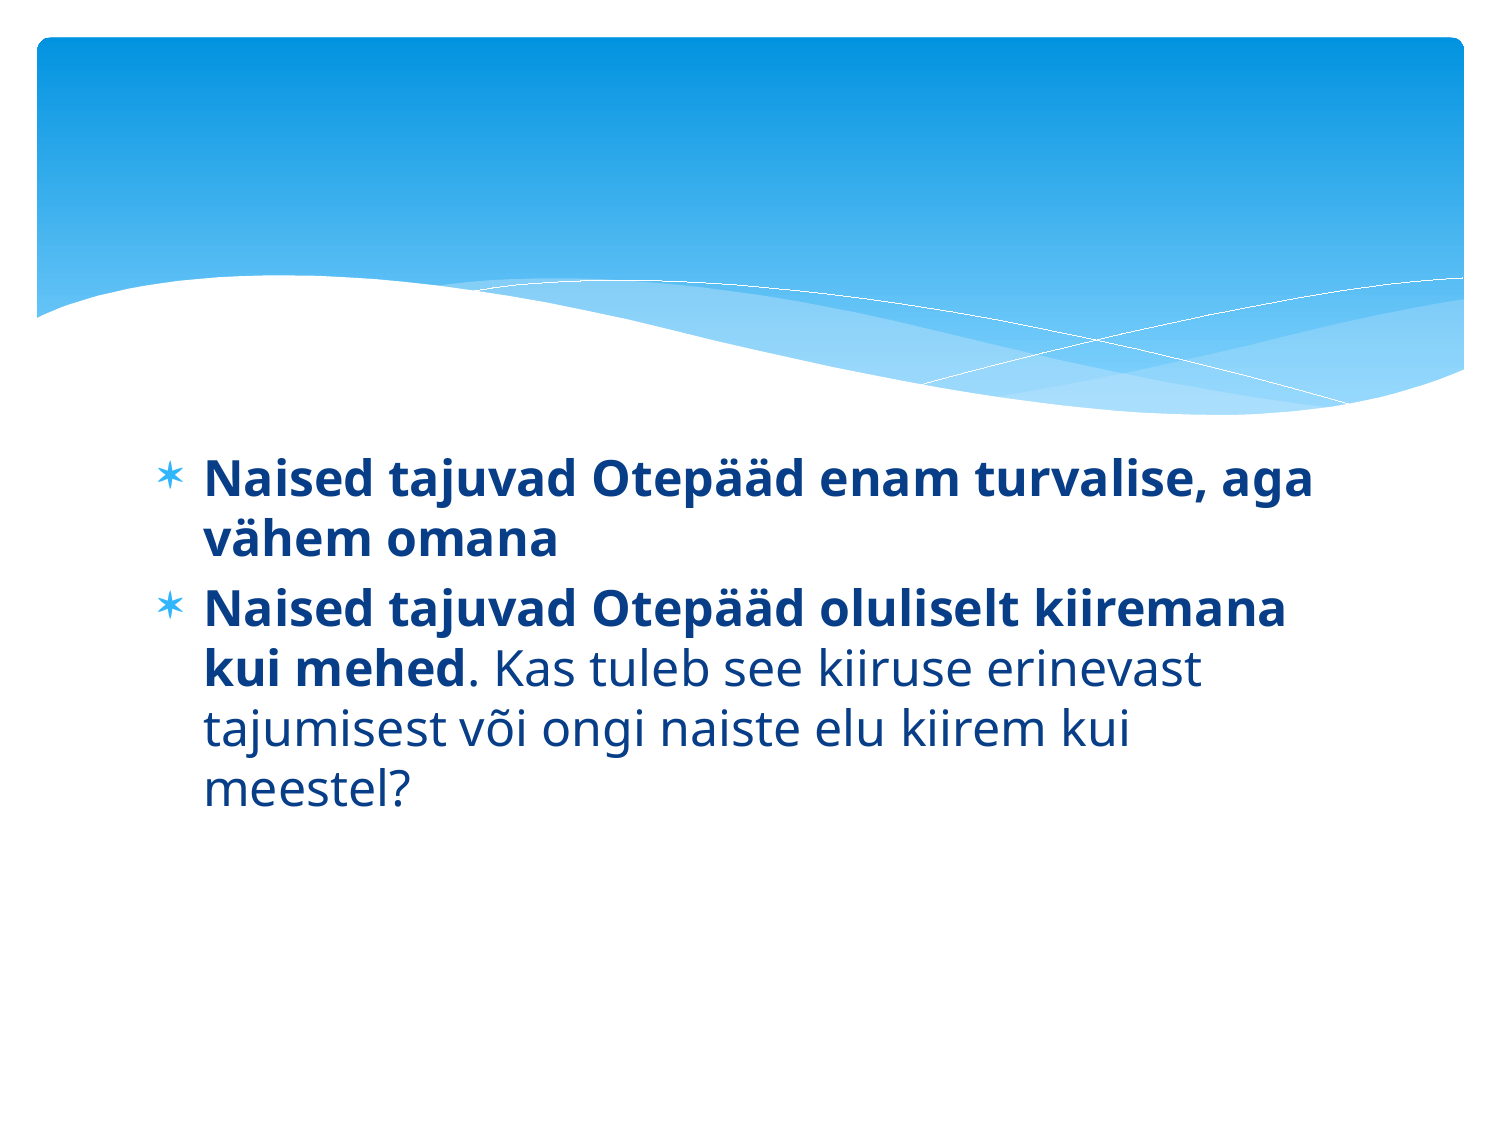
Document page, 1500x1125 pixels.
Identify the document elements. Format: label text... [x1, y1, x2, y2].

list Naised tajuvad Otepääd enam turvalise, aga vähem omana Naised tajuvad Otepääd oluliselt kiiremana kui mehed. Kas tuleb see kiiruse erinevast tajumisest või ongi naiste elu kiirem kui meestel? [143, 438, 1359, 1005]
